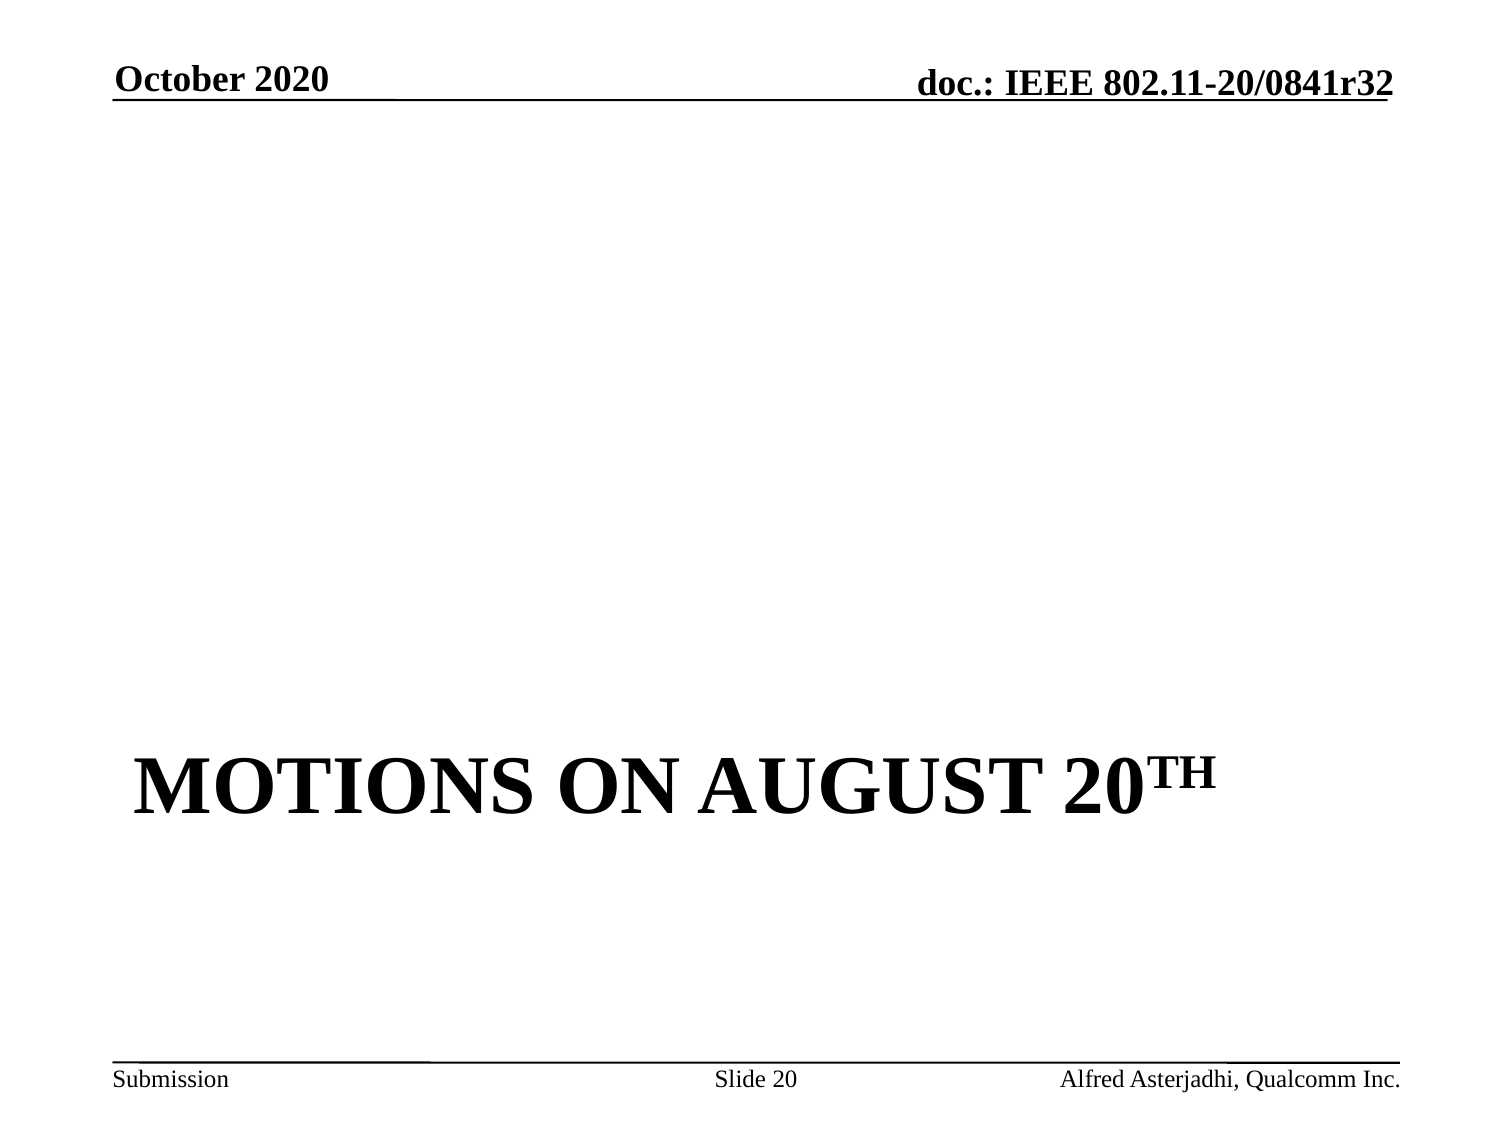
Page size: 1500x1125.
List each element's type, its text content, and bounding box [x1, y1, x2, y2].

slide_number Slide 20 [712, 1061, 800, 1123]
footer Alfred Asterjadhi, Qualcomm Inc. [878, 1061, 1402, 1093]
title Motions on August 20th [118, 722, 1394, 947]
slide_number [114, 54, 423, 100]
